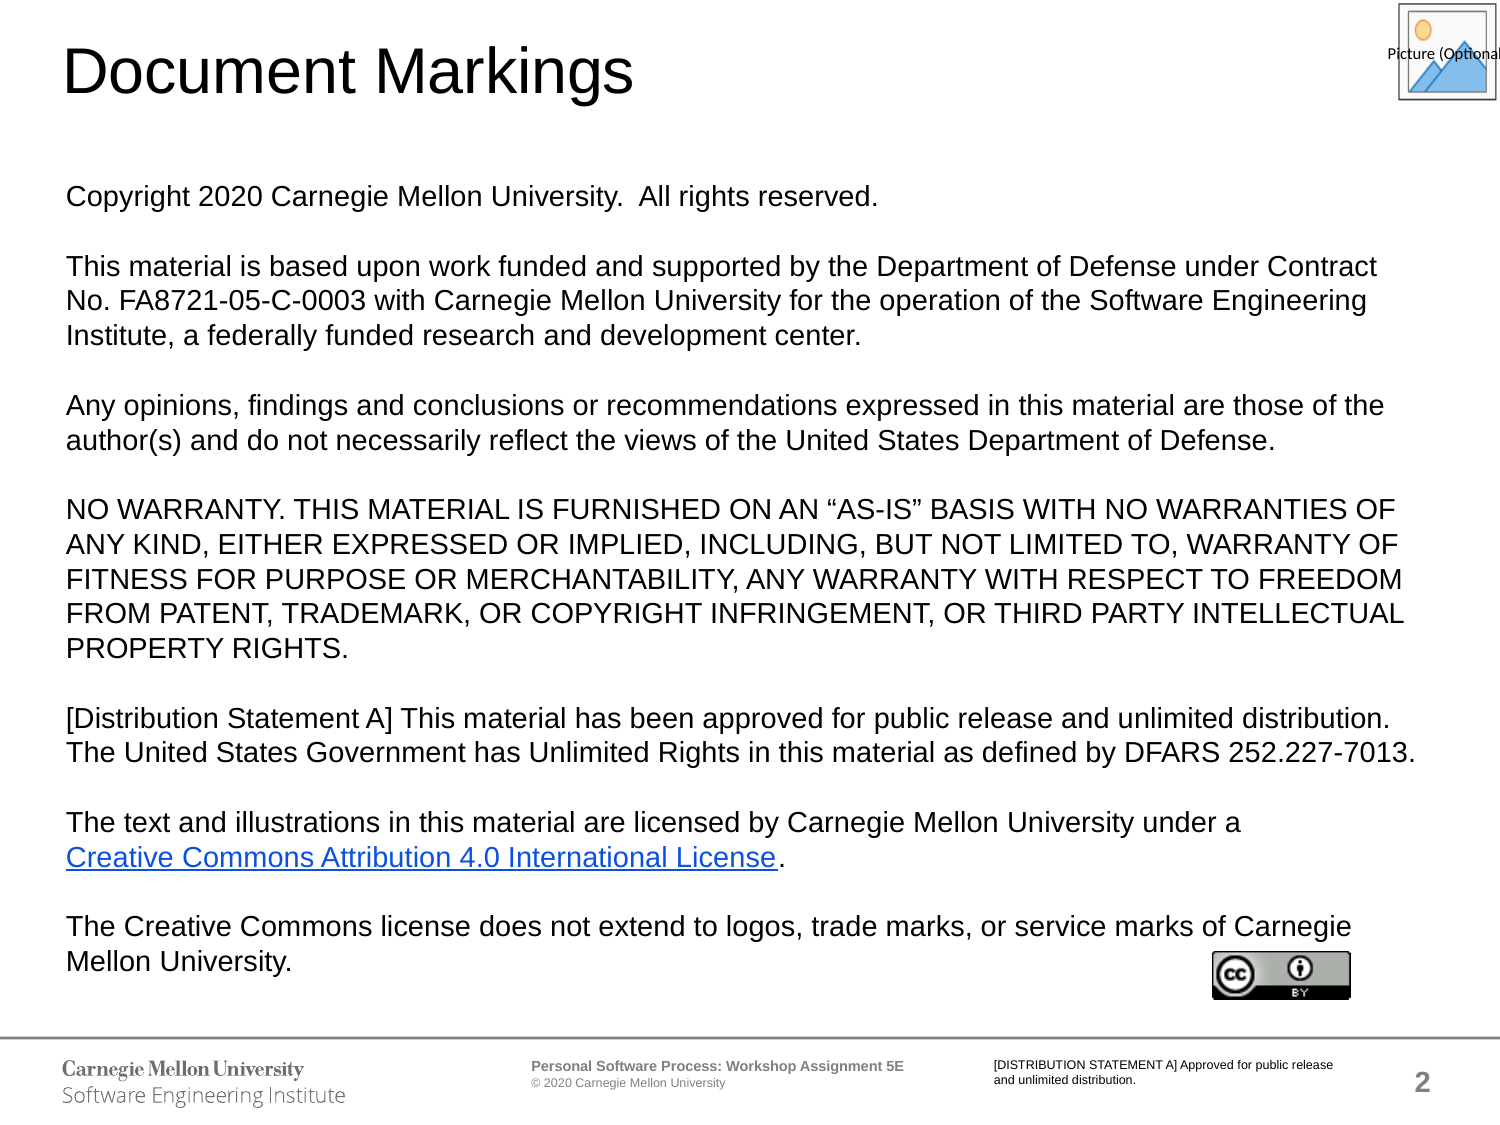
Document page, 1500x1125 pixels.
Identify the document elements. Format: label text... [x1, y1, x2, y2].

picture [1394, 0, 1500, 105]
title Document Markings [62, 91, 1338, 182]
list Copyright 2020 Carnegie Mellon University. All rights reserved. This material is based upon work funded and supported by the Department of Defense under Contract No. FA8721-05-C-0003 with Carnegie Mellon University for the operation of the Software Engineering Institute, a federally funded research and development center. Any opinions, findings and conclusions or recommendations expressed in this material are those of the author(s) and do not necessarily reflect the views of the United States Department of Defense. NO WARRANTY. THIS MATERIAL IS FURNISHED ON AN “AS-IS” BASIS WITH NO WARRANTIES OF ANY KIND, EITHER EXPRESSED OR IMPLIED, INCLUDING, BUT NOT LIMITED TO, WARRANTY OF FITNESS FOR PURPOSE OR MERCHANTABILITY, ANY WARRANTY WITH RESPECT TO FREEDOM FROM PATENT, TRADEMARK, OR COPYRIGHT INFRINGEMENT, OR THIRD PARTY INTELLECTUAL PROPERTY RIGHTS. [Distribution Statement A] This material has been approved for public release and unlimited distribution. The United States Government has Unlimited Rights in this material as defined by DFARS 252.227-7013. The text and illustrations in this material are licensed by Carnegie Mellon University under a Creative Commons Attribution 4.0 International License. The Creative Commons license does not extend to logos, trade marks, or service marks of Carnegie Mellon University. [65, 177, 1431, 1000]
text_box [0, 0, 1394, 91]
picture [1212, 951, 1351, 1000]
